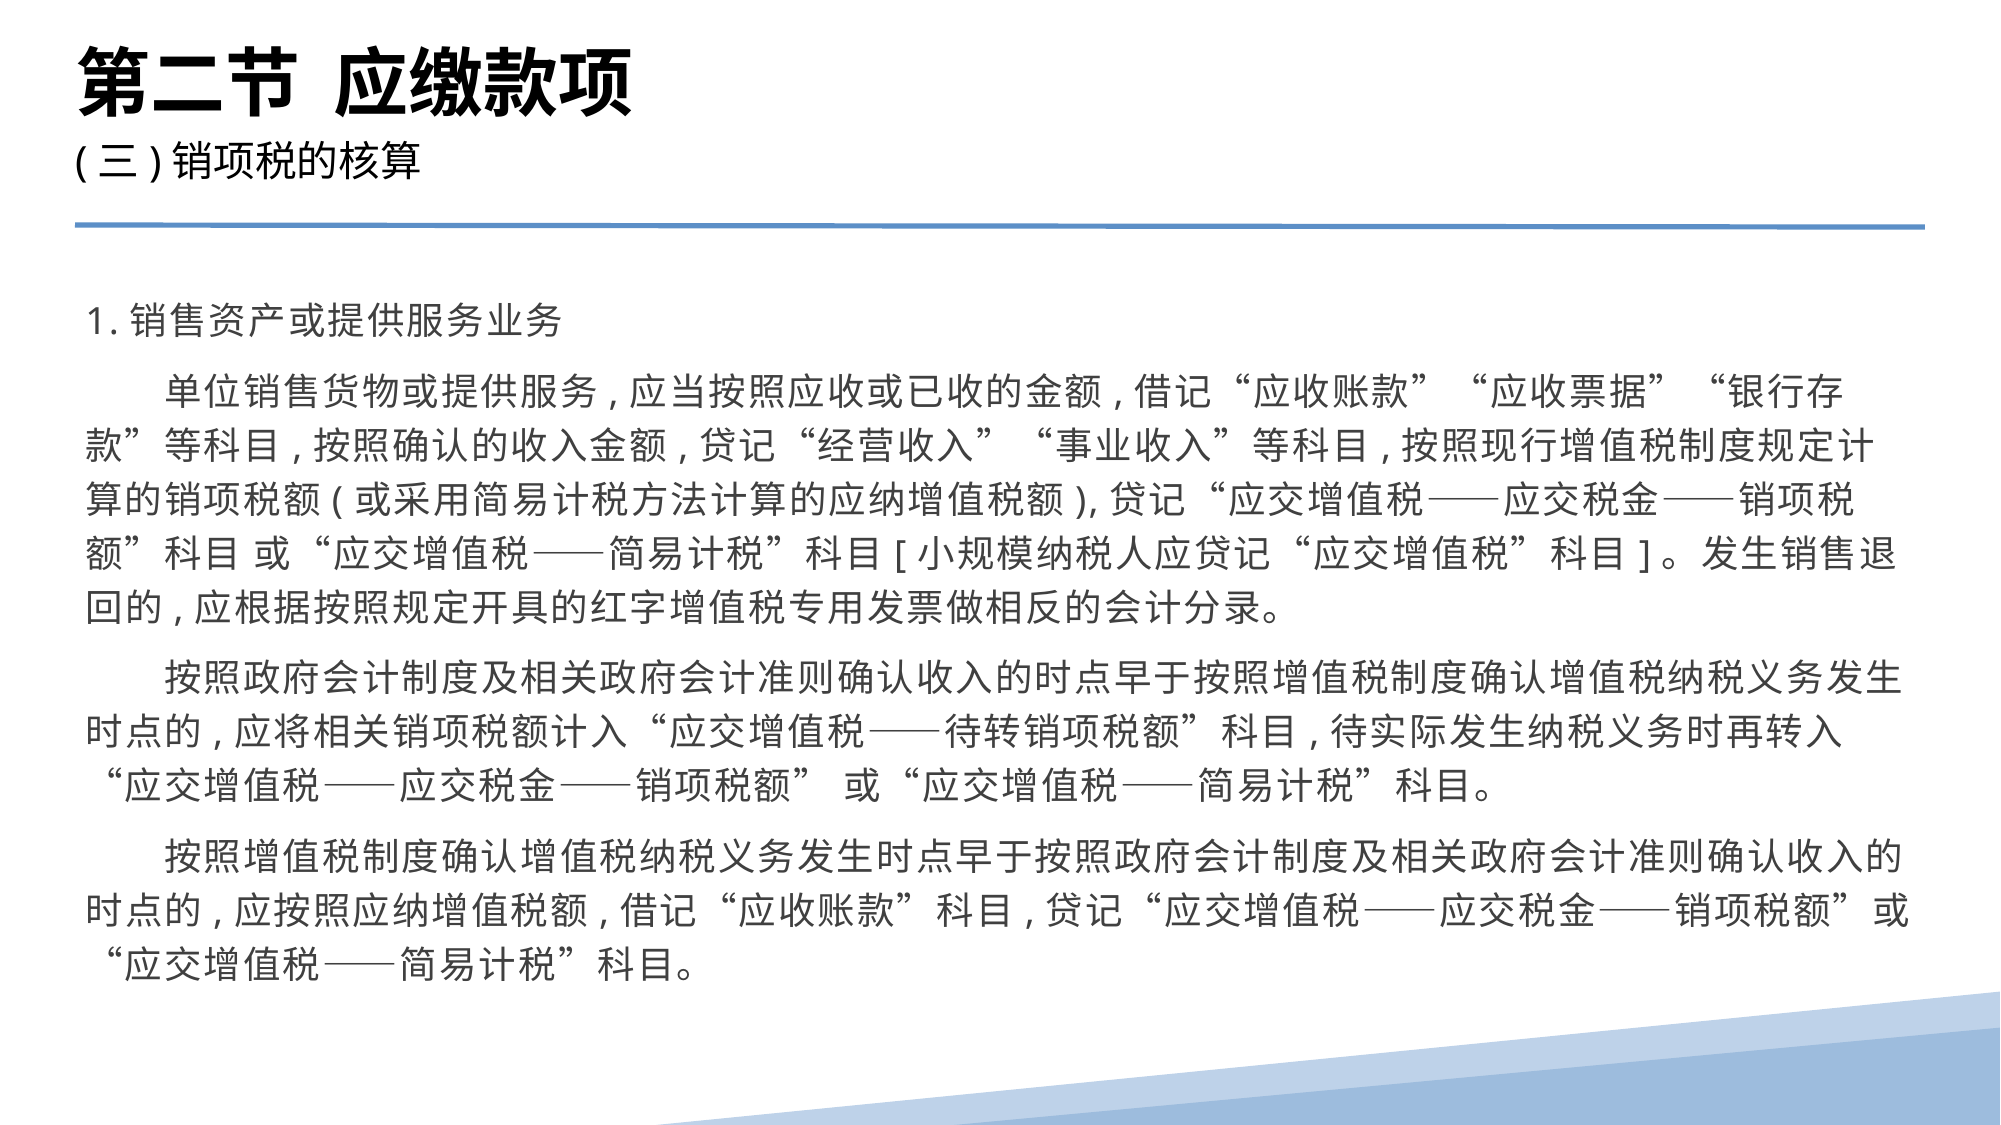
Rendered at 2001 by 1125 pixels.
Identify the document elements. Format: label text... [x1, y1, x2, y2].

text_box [656, 991, 2000, 1125]
text_box 1.销售资产或提供服务业务 单位销售货物或提供服务,应当按照应收或已收的金额,借记“应收账款”“应收票据”“银行存款”等科目,按照确认的收入金额,贷记“经营收入”“事业收入”等科目,按照现行增值税制度规定计算的销项税额(或采用简易计税方法计算的应纳增值税额),贷记“应交增值税——应交税金——销项税额”科目 或“应交增值税——简易计税”科目[小规模纳税人应贷记“应交增值税”科目]。发生销售退回的,应根据按照规定开具的红字增值税专用发票做相反的会计分录。 按照政府会计制度及相关政府会计准则确认收入的时点早于按照增值税制度确认增值税纳税义务发生时点的,应将相关销项税额计入“应交增值税——待转销项税额”科目,待实际发生纳税义务时再转入“应交增值税——应交税金——销项税额” 或“应交增值税——简易计税”科目。 按照增值税制度确认增值税纳税义务发生时点早于按照政府会计制度及相关政府会计准则确认收入的时点的,应按照应纳增值税额,借记“应收账款”科目,贷记“应交增值税——应交税金——销项税额”或“应交增值税——简易计税”科目。 [75, 251, 1925, 1022]
text_box (三)销项税的核算 [75, 124, 1925, 200]
text_box 第二节 应缴款项 [75, 24, 1925, 124]
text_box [74, 224, 1925, 228]
